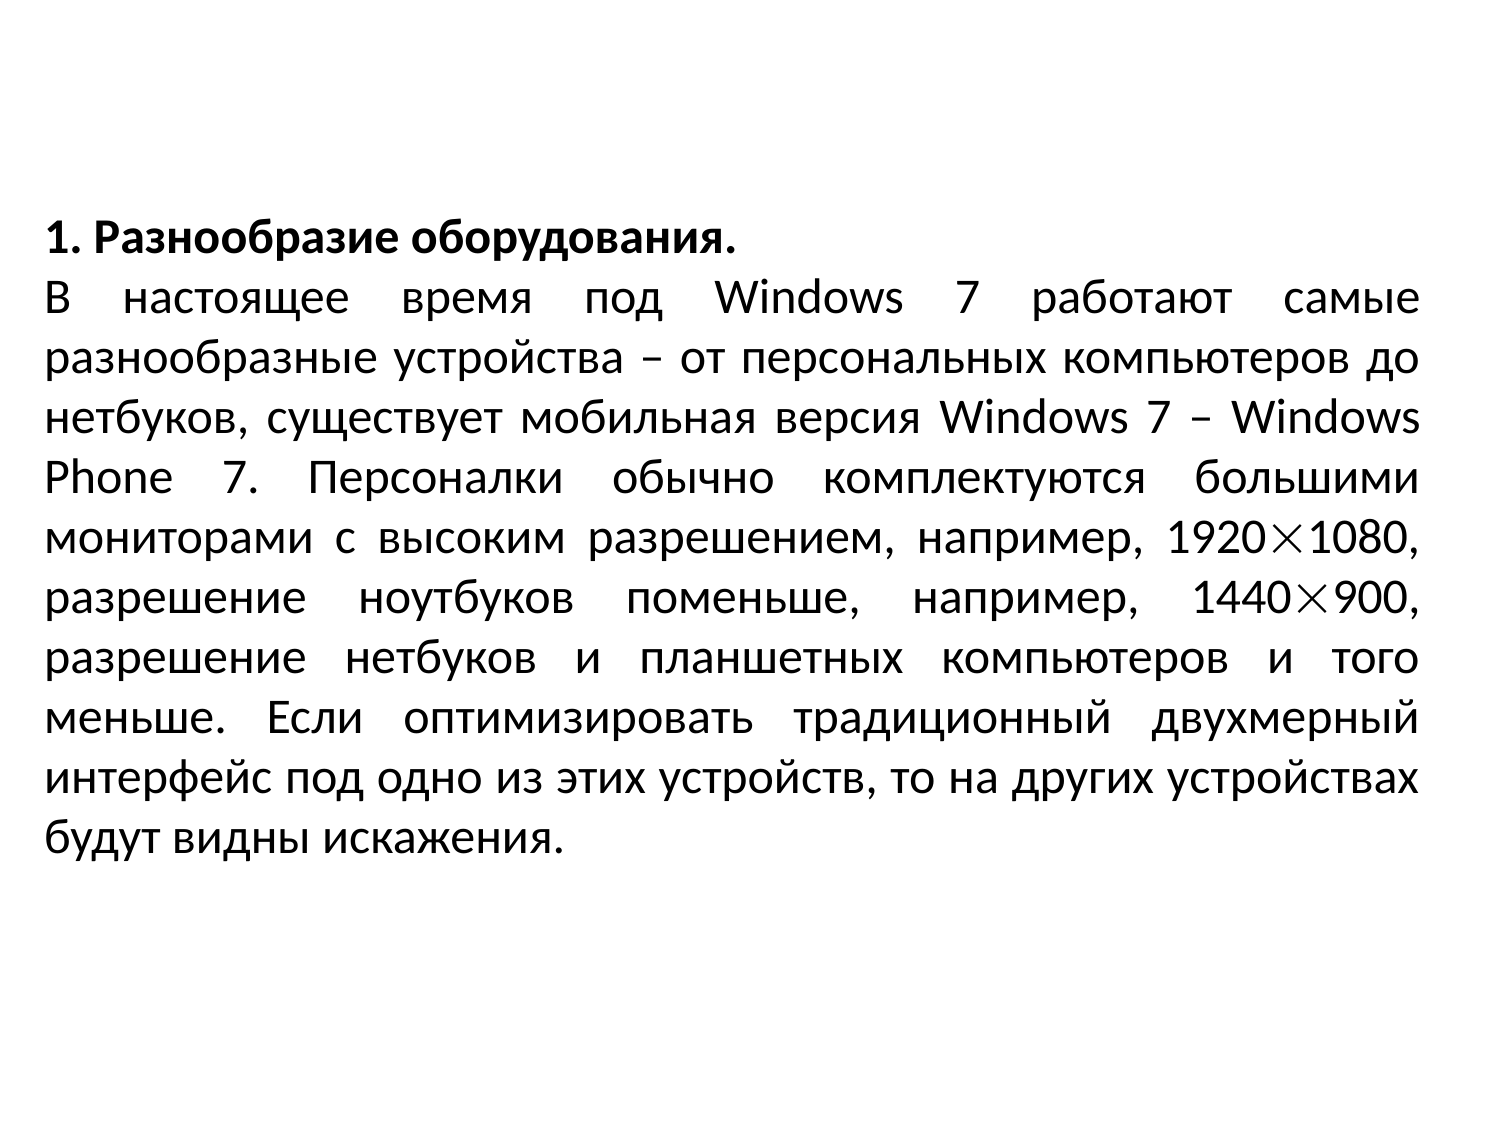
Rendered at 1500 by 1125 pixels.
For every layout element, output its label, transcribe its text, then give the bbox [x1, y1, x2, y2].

text_box 1. Разнообразие оборудования. В настоящее время под Windows 7 работают самые разнообразные устройства – от персональных компьютеров до нетбуков, существует мобильная версия Windows 7 – Windows Phone 7. Персоналки обычно комплектуются большими мониторами с высоким разрешением, например, 19201080, разрешение ноутбуков поменьше, например, 1440900, разрешение нетбуков и планшетных компьютеров и того меньше. Если оптимизировать традиционный двухмерный интерфейс под одно из этих устройств, то на других устройствах будут видны искажения. [29, 196, 1436, 871]
